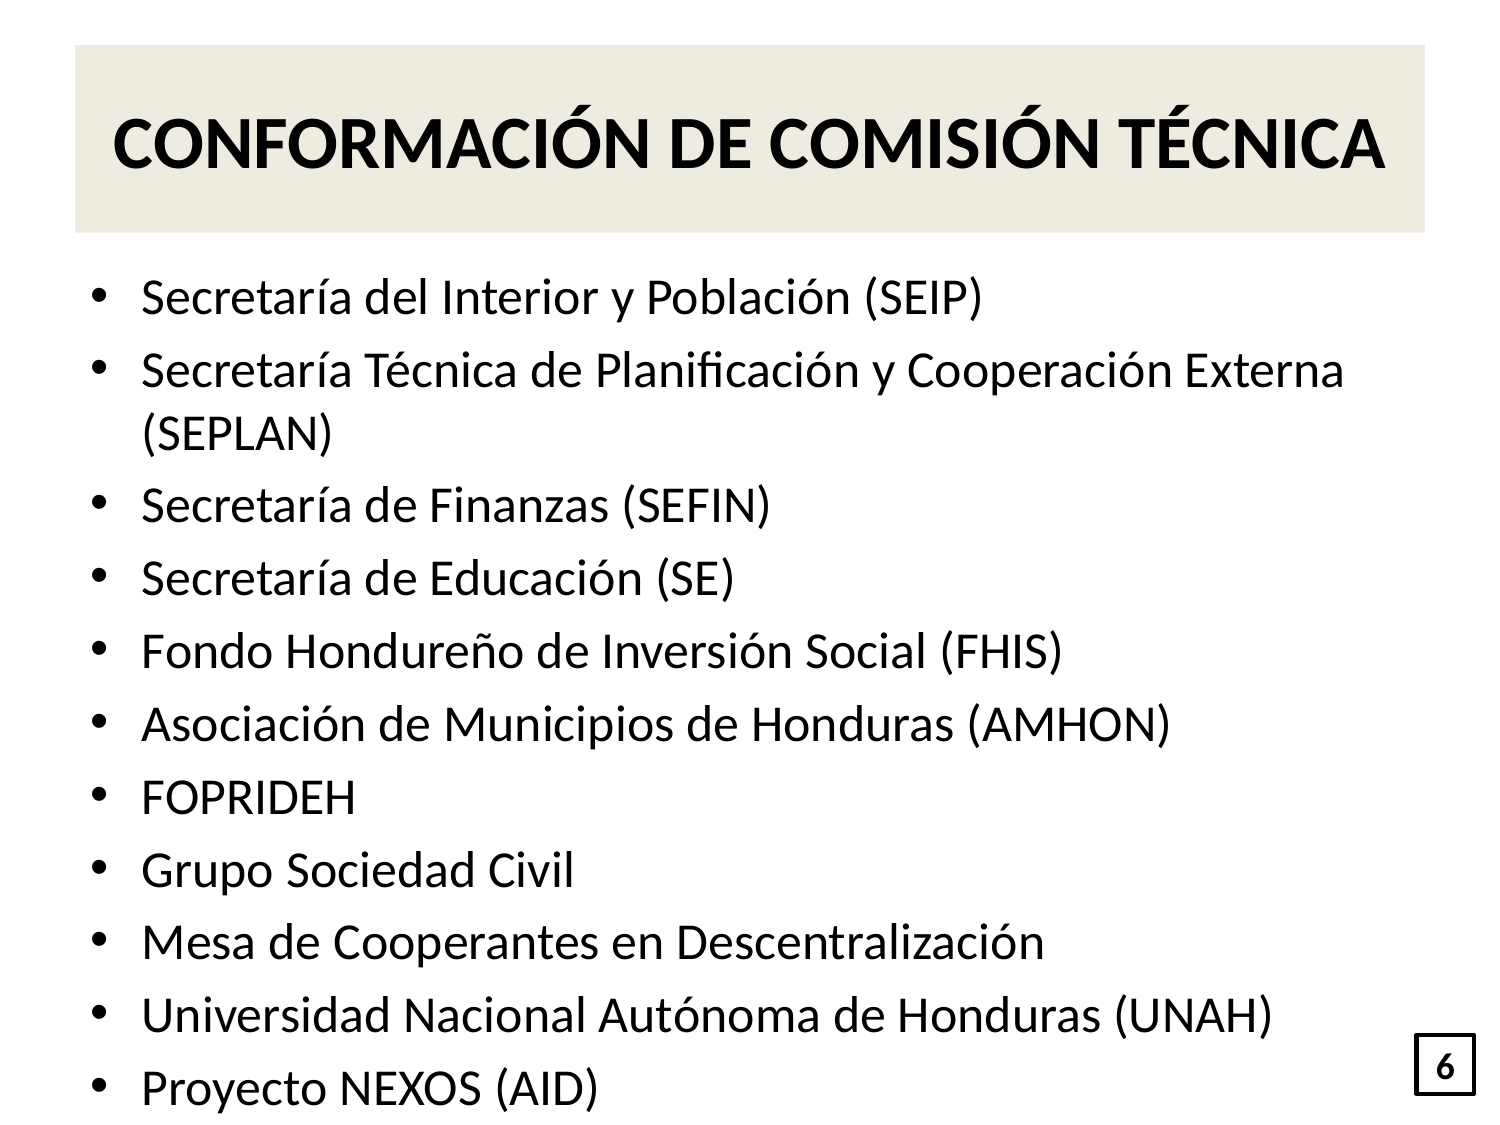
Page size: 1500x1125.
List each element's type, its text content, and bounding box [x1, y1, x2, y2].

text_box 6 [1414, 1033, 1476, 1096]
list Secretaría del Interior y Población (SEIP) Secretaría Técnica de Planificación y Cooperación Externa (SEPLAN) Secretaría de Finanzas (SEFIN) Secretaría de Educación (SE) Fondo Hondureño de Inversión Social (FHIS) Asociación de Municipios de Honduras (AMHON) FOPRIDEH Grupo Sociedad Civil Mesa de Cooperantes en Descentralización Universidad Nacional Autónoma de Honduras (UNAH) Proyecto NEXOS (AID) [75, 255, 1425, 1125]
title CONFORMACIÓN DE COMISIÓN TÉCNICA [75, 45, 1425, 233]
